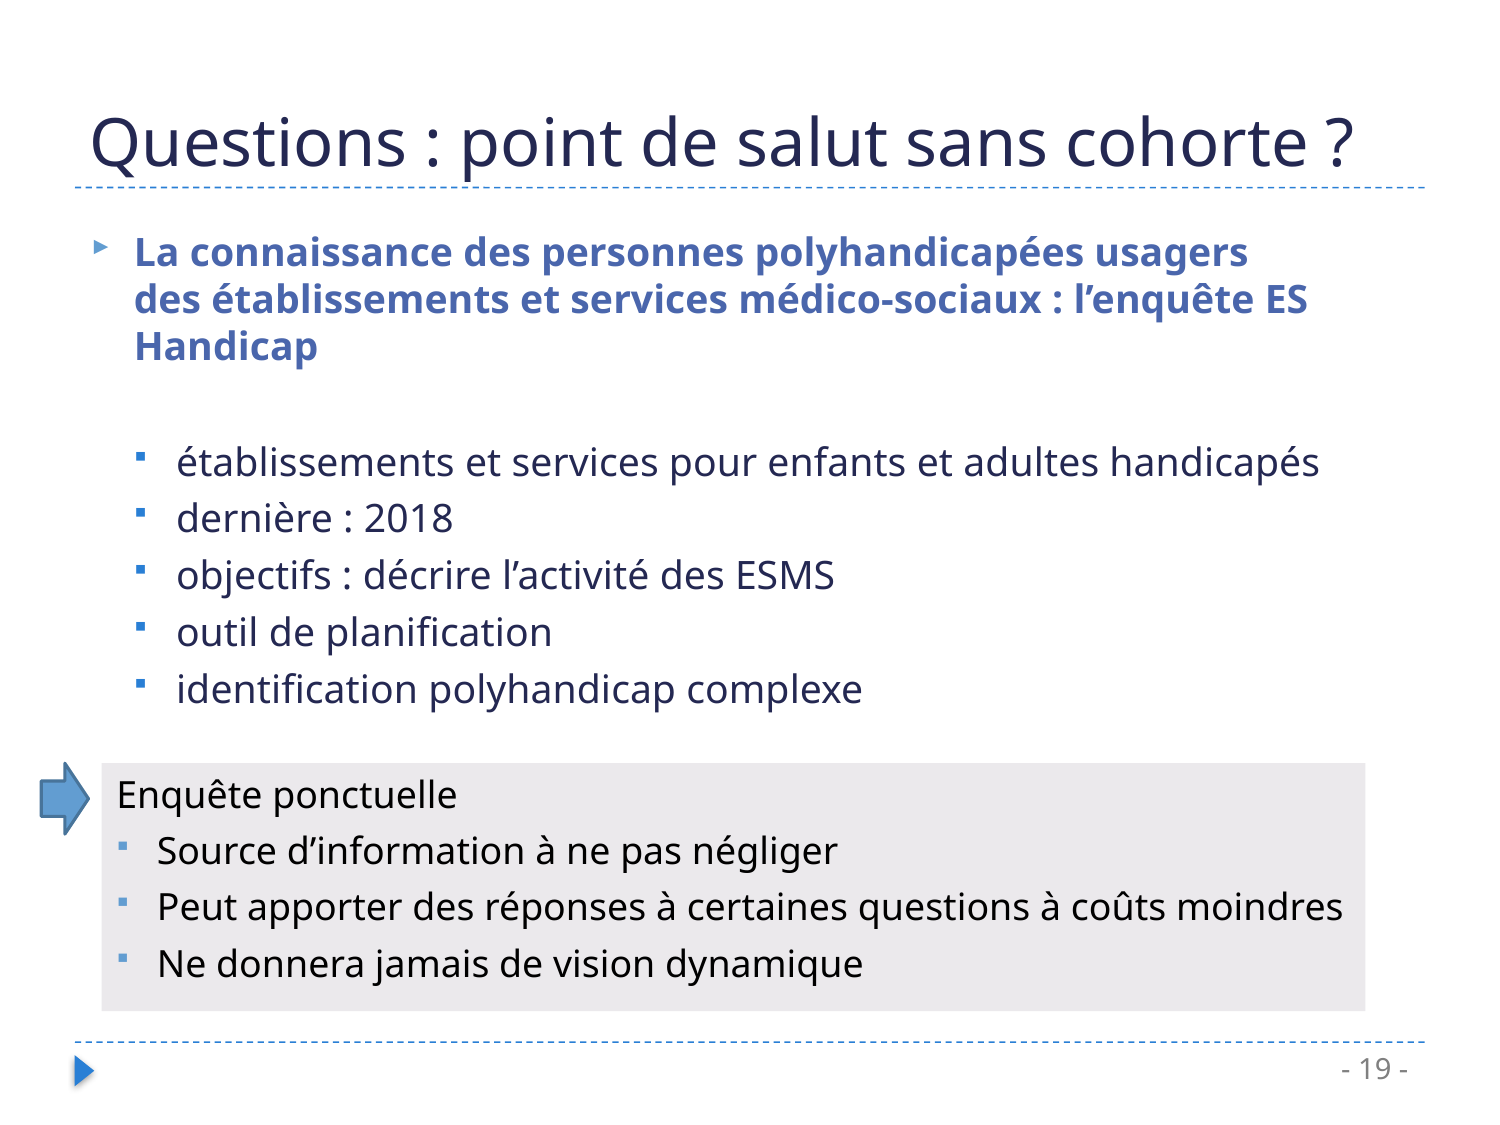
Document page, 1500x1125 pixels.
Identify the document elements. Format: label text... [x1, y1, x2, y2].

text_box [39, 761, 90, 836]
text_box Enquête ponctuelle Source d’information à ne pas négliger Peut apporter des réponses à certaines questions à coûts moindres Ne donnera jamais de vision dynamique [101, 763, 1366, 1012]
title Questions : point de salut sans cohorte ? [75, 24, 1425, 188]
text_box La connaissance des personnes polyhandicapées usagers des établissements et services médico-sociaux : l’enquête ES Handicap établissements et services pour enfants et adultes handicapés dernière : 2018 objectifs : décrire l’activité des ESMS outil de planification identification polyhandicap complexe [76, 219, 1341, 764]
footer - 19 - [475, 1042, 1424, 1103]
